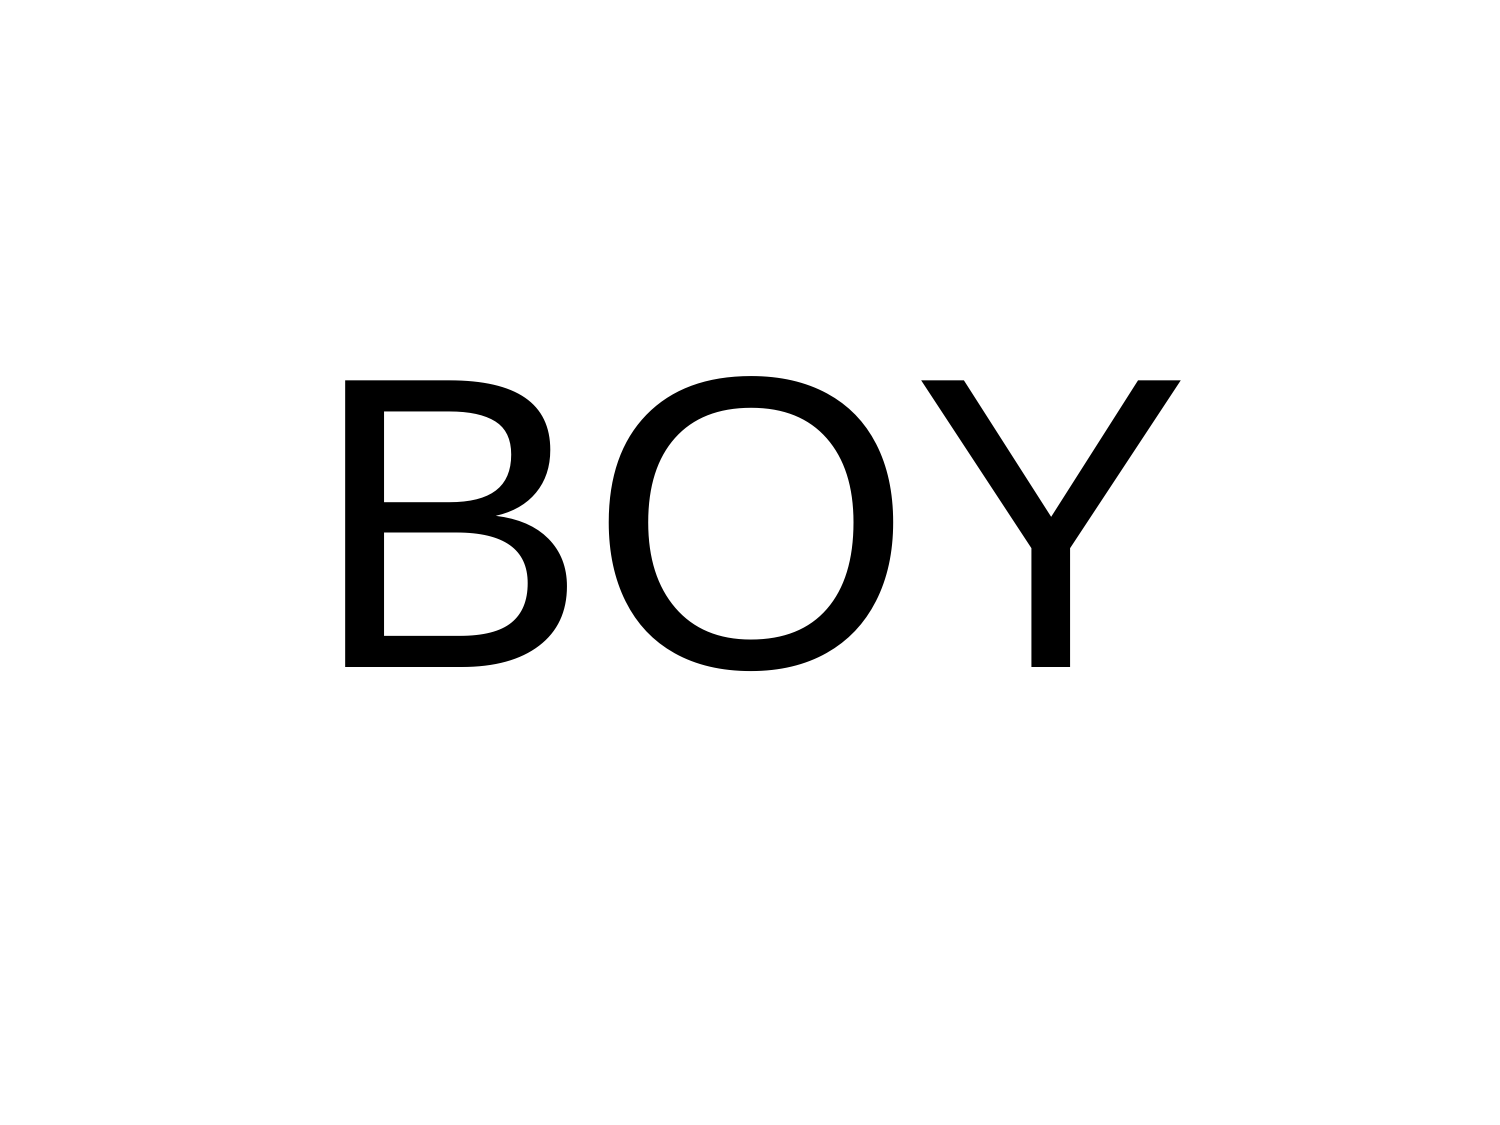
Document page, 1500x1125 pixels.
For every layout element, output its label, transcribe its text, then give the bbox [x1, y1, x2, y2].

text_box BOY [76, 243, 1427, 880]
